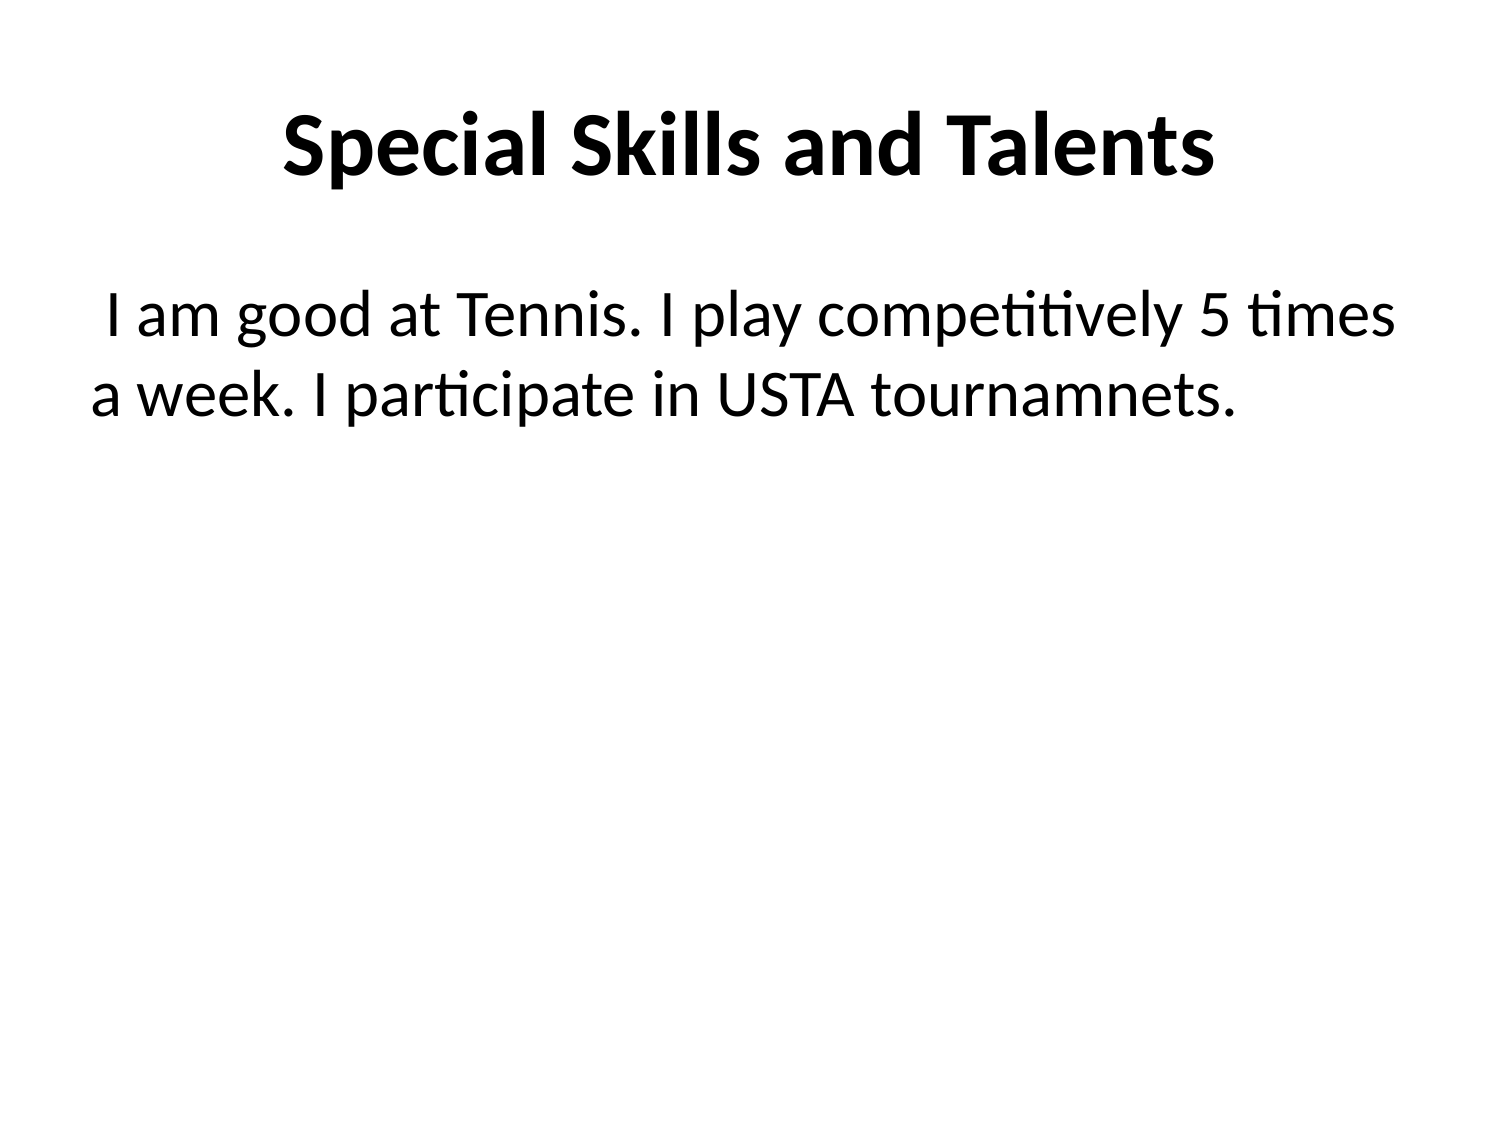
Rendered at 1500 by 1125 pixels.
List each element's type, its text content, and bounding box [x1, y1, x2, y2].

list I am good at Tennis. I play competitively 5 times a week. I participate in USTA tournamnets. [75, 262, 1425, 1005]
title Special Skills and Talents [75, 45, 1425, 233]
